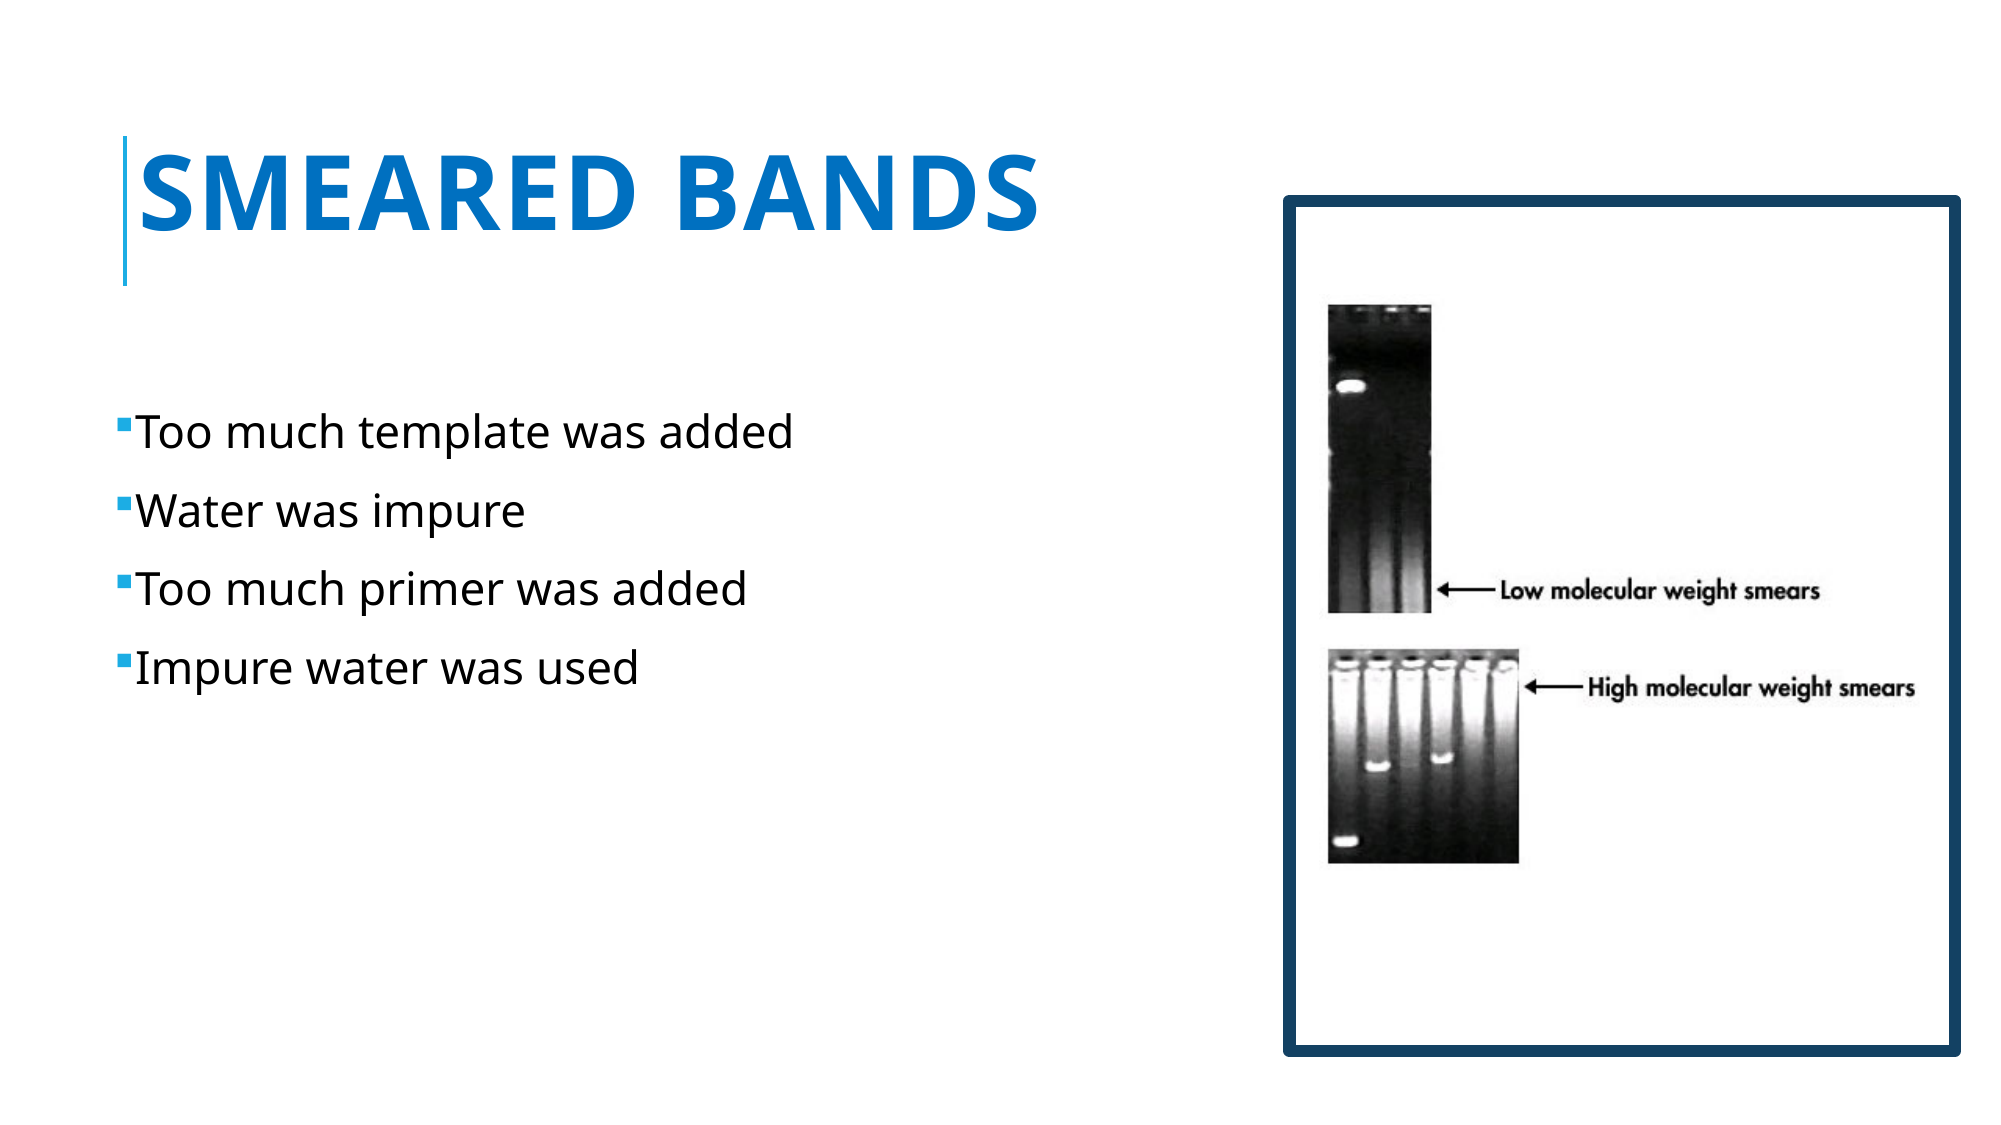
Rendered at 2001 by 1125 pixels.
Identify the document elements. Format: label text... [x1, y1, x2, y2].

title Smeared Bands [123, 63, 1177, 339]
text_box [1288, 200, 1956, 1052]
picture [1318, 293, 1926, 881]
list Too much template was added Water was impure Too much primer was added Impure water was used [106, 401, 1161, 1082]
